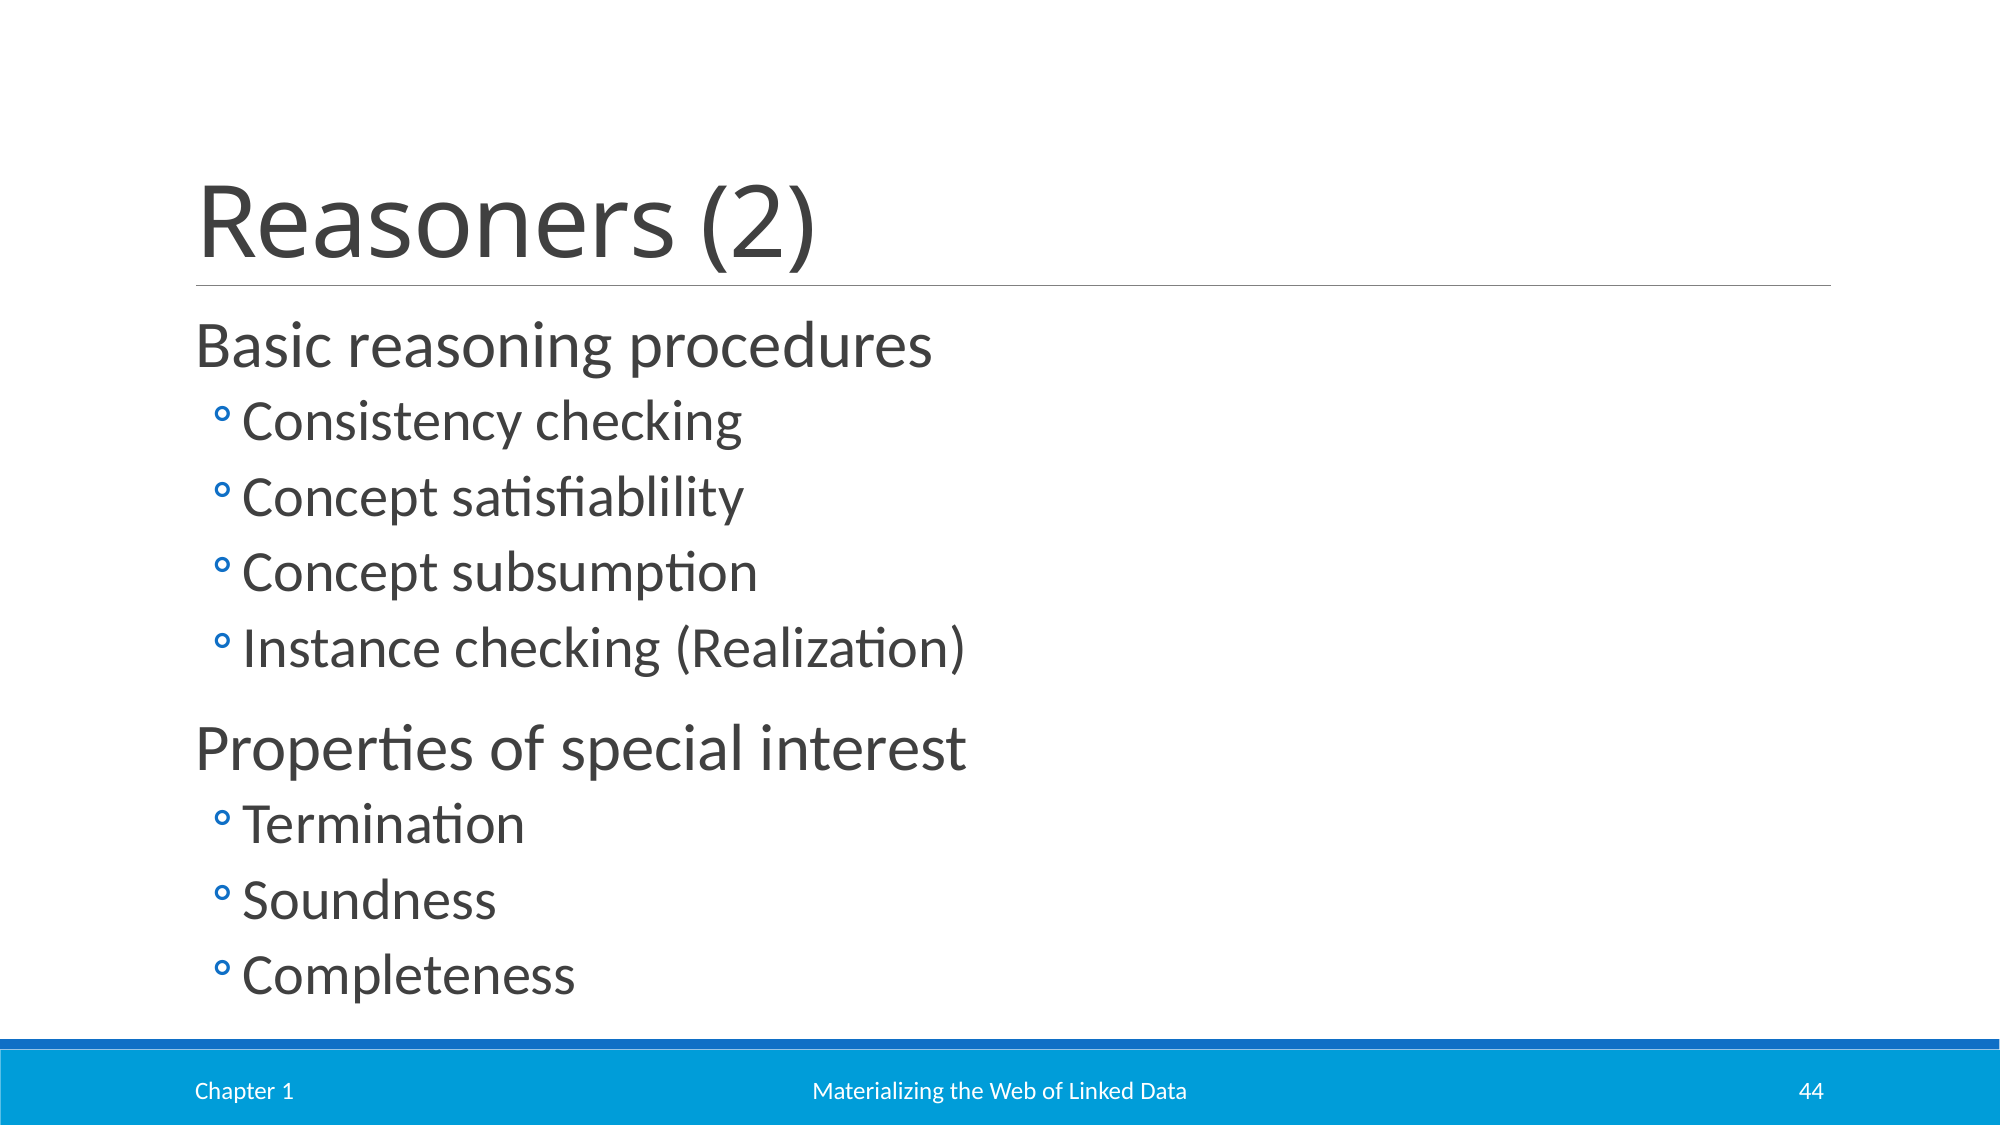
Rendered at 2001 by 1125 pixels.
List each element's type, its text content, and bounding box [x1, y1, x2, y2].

title Reasoners (2) [180, 47, 1830, 285]
slide_number Chapter 1 [180, 1059, 586, 1120]
slide_number 44 [1624, 1059, 1840, 1120]
footer Materializing the Web of Linked Data [604, 1059, 1396, 1120]
list Basic reasoning procedures Consistency checking Concept satisfiablility Concept subsumption Instance checking (Realization) Properties of special interest Termination Soundness Completeness [180, 302, 1830, 963]
